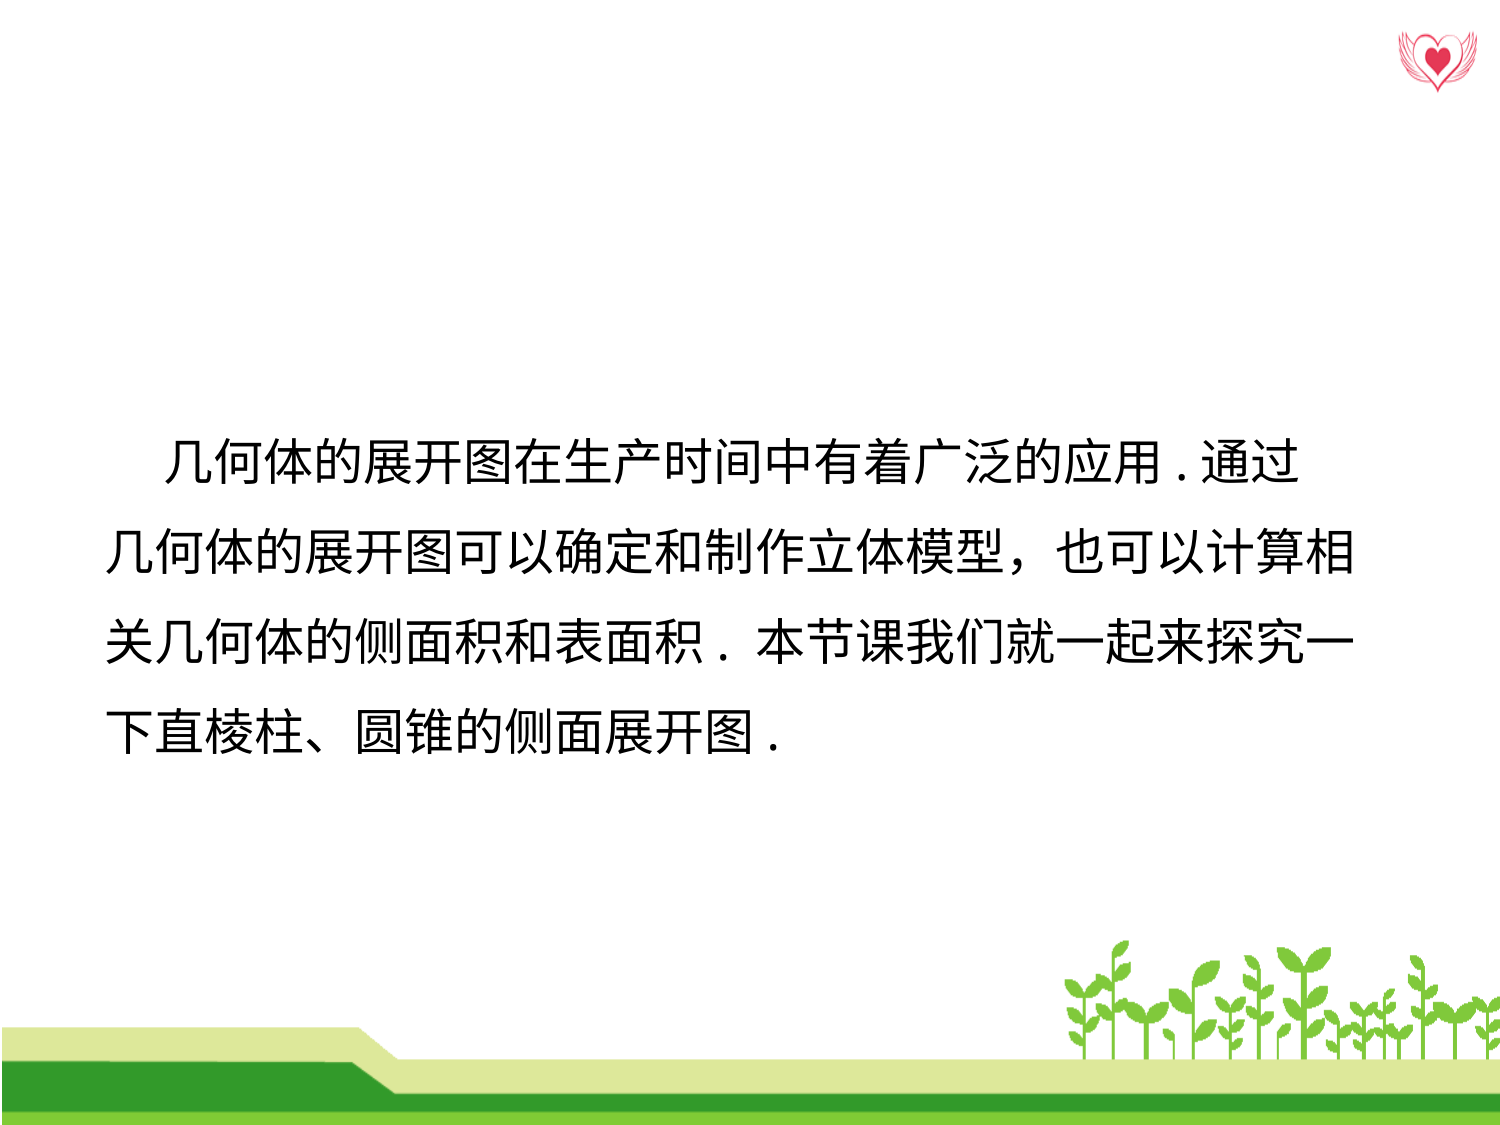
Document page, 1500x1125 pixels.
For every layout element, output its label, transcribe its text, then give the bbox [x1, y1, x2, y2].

picture [0, 0, 1500, 1125]
text_box 几何体的展开图在生产时间中有着广泛的应用.通过 几何体的展开图可以确定和制作立体模型，也可以计算相 关几何体的侧面积和表面积. 本节课我们就一起来探究一 下直棱柱、圆锥的侧面展开图. [76, 444, 1435, 714]
